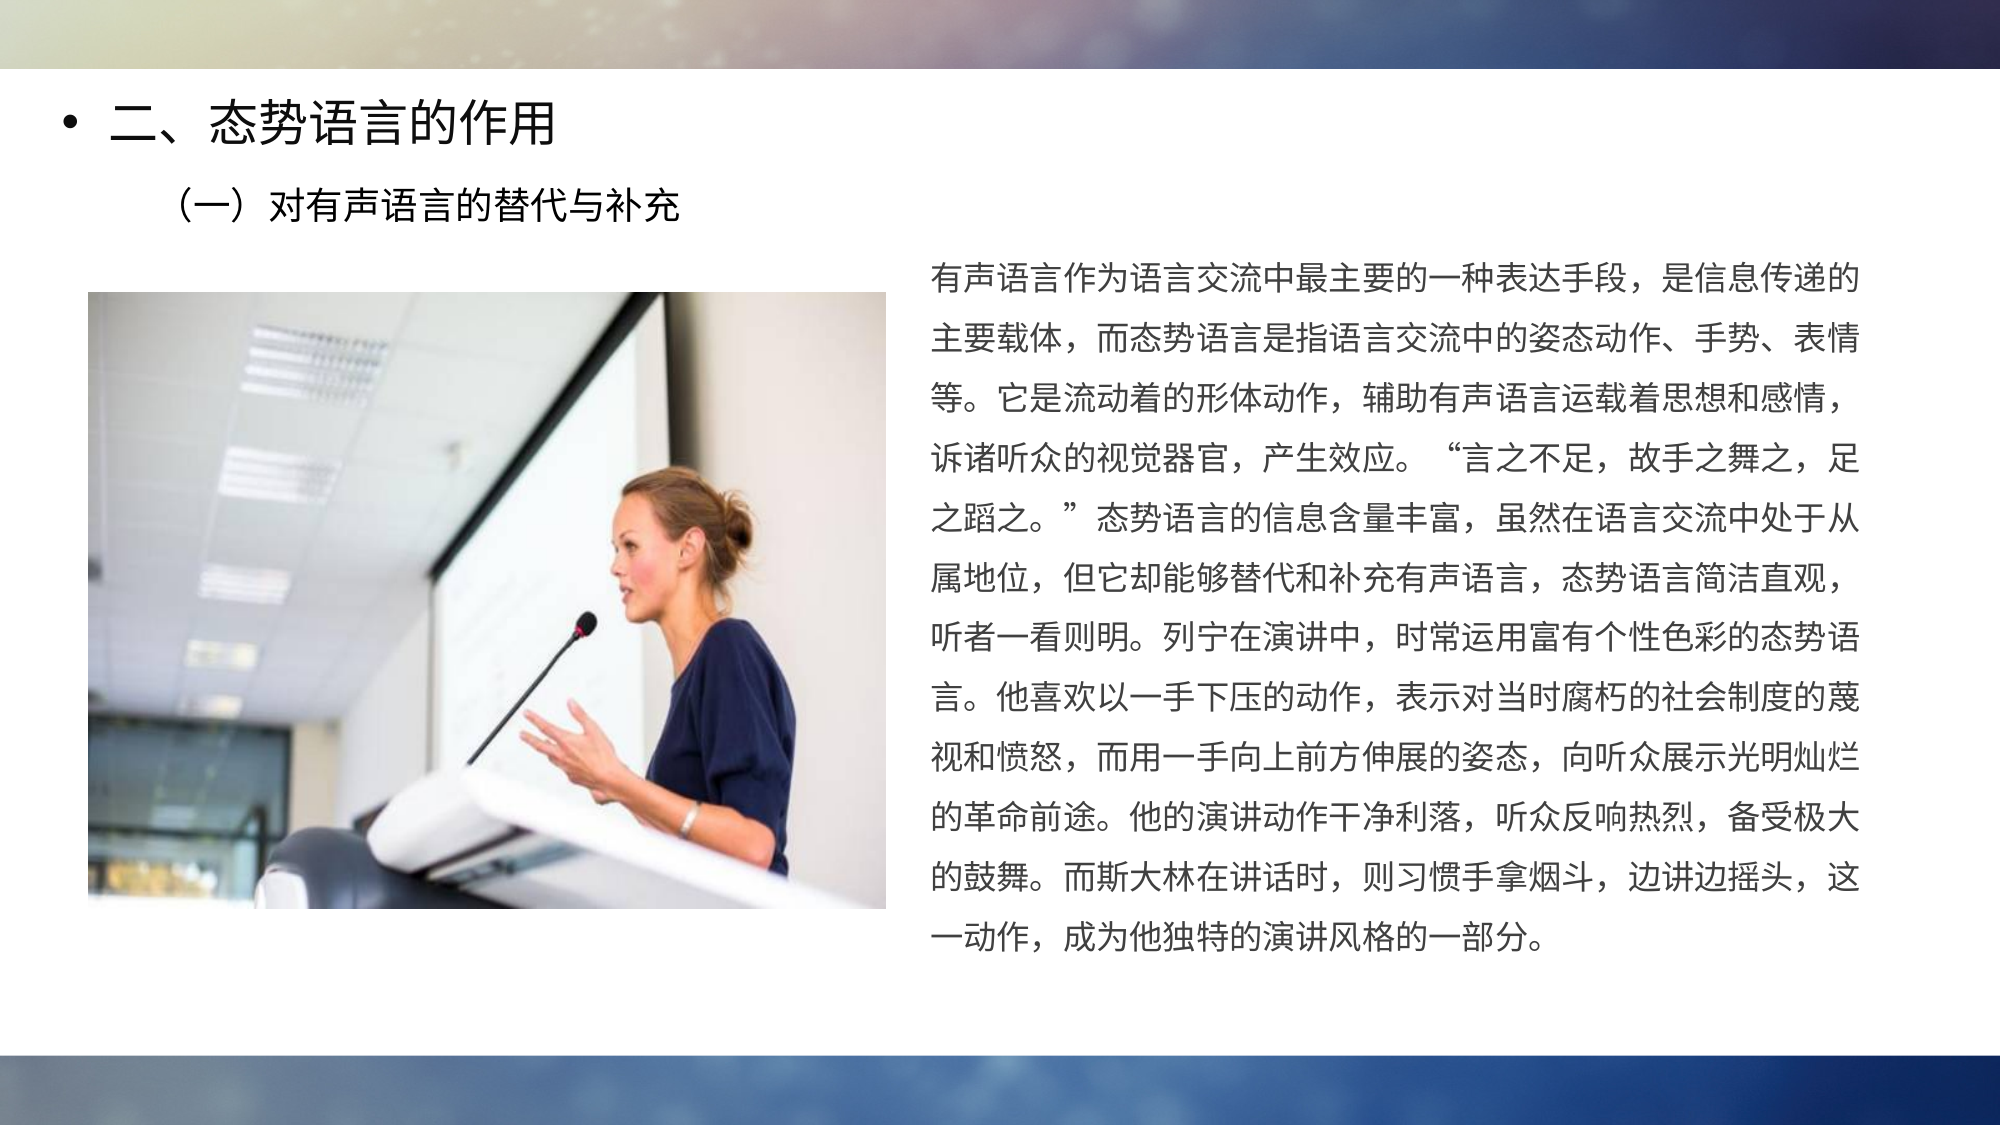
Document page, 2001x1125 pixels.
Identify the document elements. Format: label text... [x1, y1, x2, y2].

text_box 二、态势语言的作用 [46, 84, 724, 160]
picture [88, 292, 886, 909]
picture [0, 1056, 2000, 1125]
text_box （一）对有声语言的替代与补充 [141, 174, 696, 235]
picture [0, 0, 2000, 69]
text_box 有声语言作为语言交流中最主要的一种表达手段，是信息传递的主要载体，而态势语言是指语言交流中的姿态动作、手势、表情等。它是流动着的形体动作，辅助有声语言运载着思想和感情，诉诸听众的视觉器官，产生效应。“言之不足，故手之舞之，足之蹈之。”态势语言的信息含量丰富，虽然在语言交流中处于从属地位，但它却能够替代和补充有声语言，态势语言简洁直观，听者一看则明。列宁在演讲中，时常运用富有个性色彩的态势语言。他喜欢以一手下压的动作，表示对当时腐朽的社会制度的蔑视和愤怒，而用一手向上前方伸展的姿态，向听众展示光明灿烂的革命前途。他的演讲动作干净利落，听众反响热烈，备受极大的鼓舞。而斯大林在讲话时，则习惯手拿烟斗，边讲边摇头，这一动作，成为他独特的演讲风格的一部分。 [915, 229, 1909, 964]
